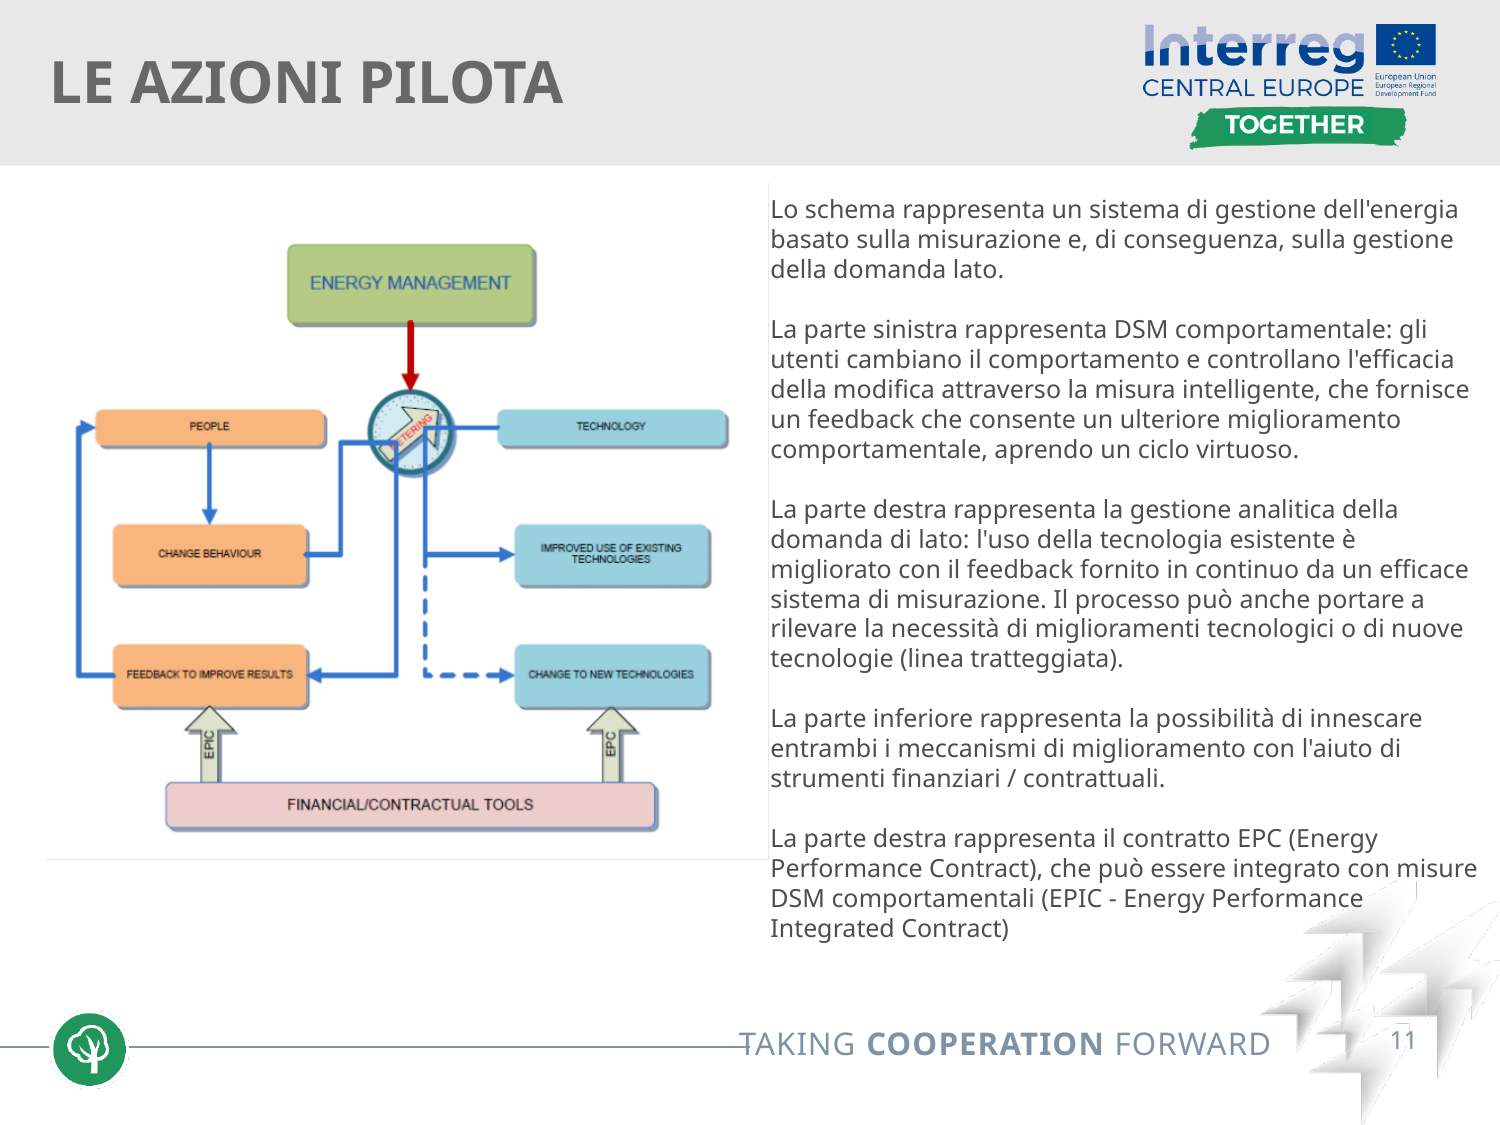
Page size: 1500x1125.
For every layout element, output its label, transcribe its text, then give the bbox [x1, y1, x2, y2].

picture [1143, 24, 1436, 150]
picture [1260, 878, 1500, 1125]
picture [49, 1009, 129, 1089]
text_box Lo schema rappresenta un sistema di gestione dell'energia basato sulla misurazione e, di conseguenza, sulla gestione della domanda lato. La parte sinistra rappresenta DSM comportamentale: gli utenti cambiano il comportamento e controllano l'efficacia della modifica attraverso la misura intelligente, che fornisce un feedback che consente un ulteriore miglioramento comportamentale, aprendo un ciclo virtuoso. La parte destra rappresenta la gestione analitica della domanda di lato: l'uso della tecnologia esistente è migliorato con il feedback fornito in continuo da un efficace sistema di misurazione. Il processo può anche portare a rilevare la necessità di miglioramenti tecnologici o di nuove tecnologie (linea tratteggiata). La parte inferiore rappresenta la possibilità di innescare entrambi i meccanismi di miglioramento con l'aiuto di strumenti finanziari / contrattuali. La parte destra rappresenta il contratto EPC (Energy Performance Contract), che può essere integrato con misure DSM comportamentali (EPIC - Energy Performance Integrated Contract) [757, 187, 1498, 949]
picture [46, 183, 770, 862]
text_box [1223, 112, 1372, 138]
title LE AZIONI PILOTA [0, 24, 1076, 137]
